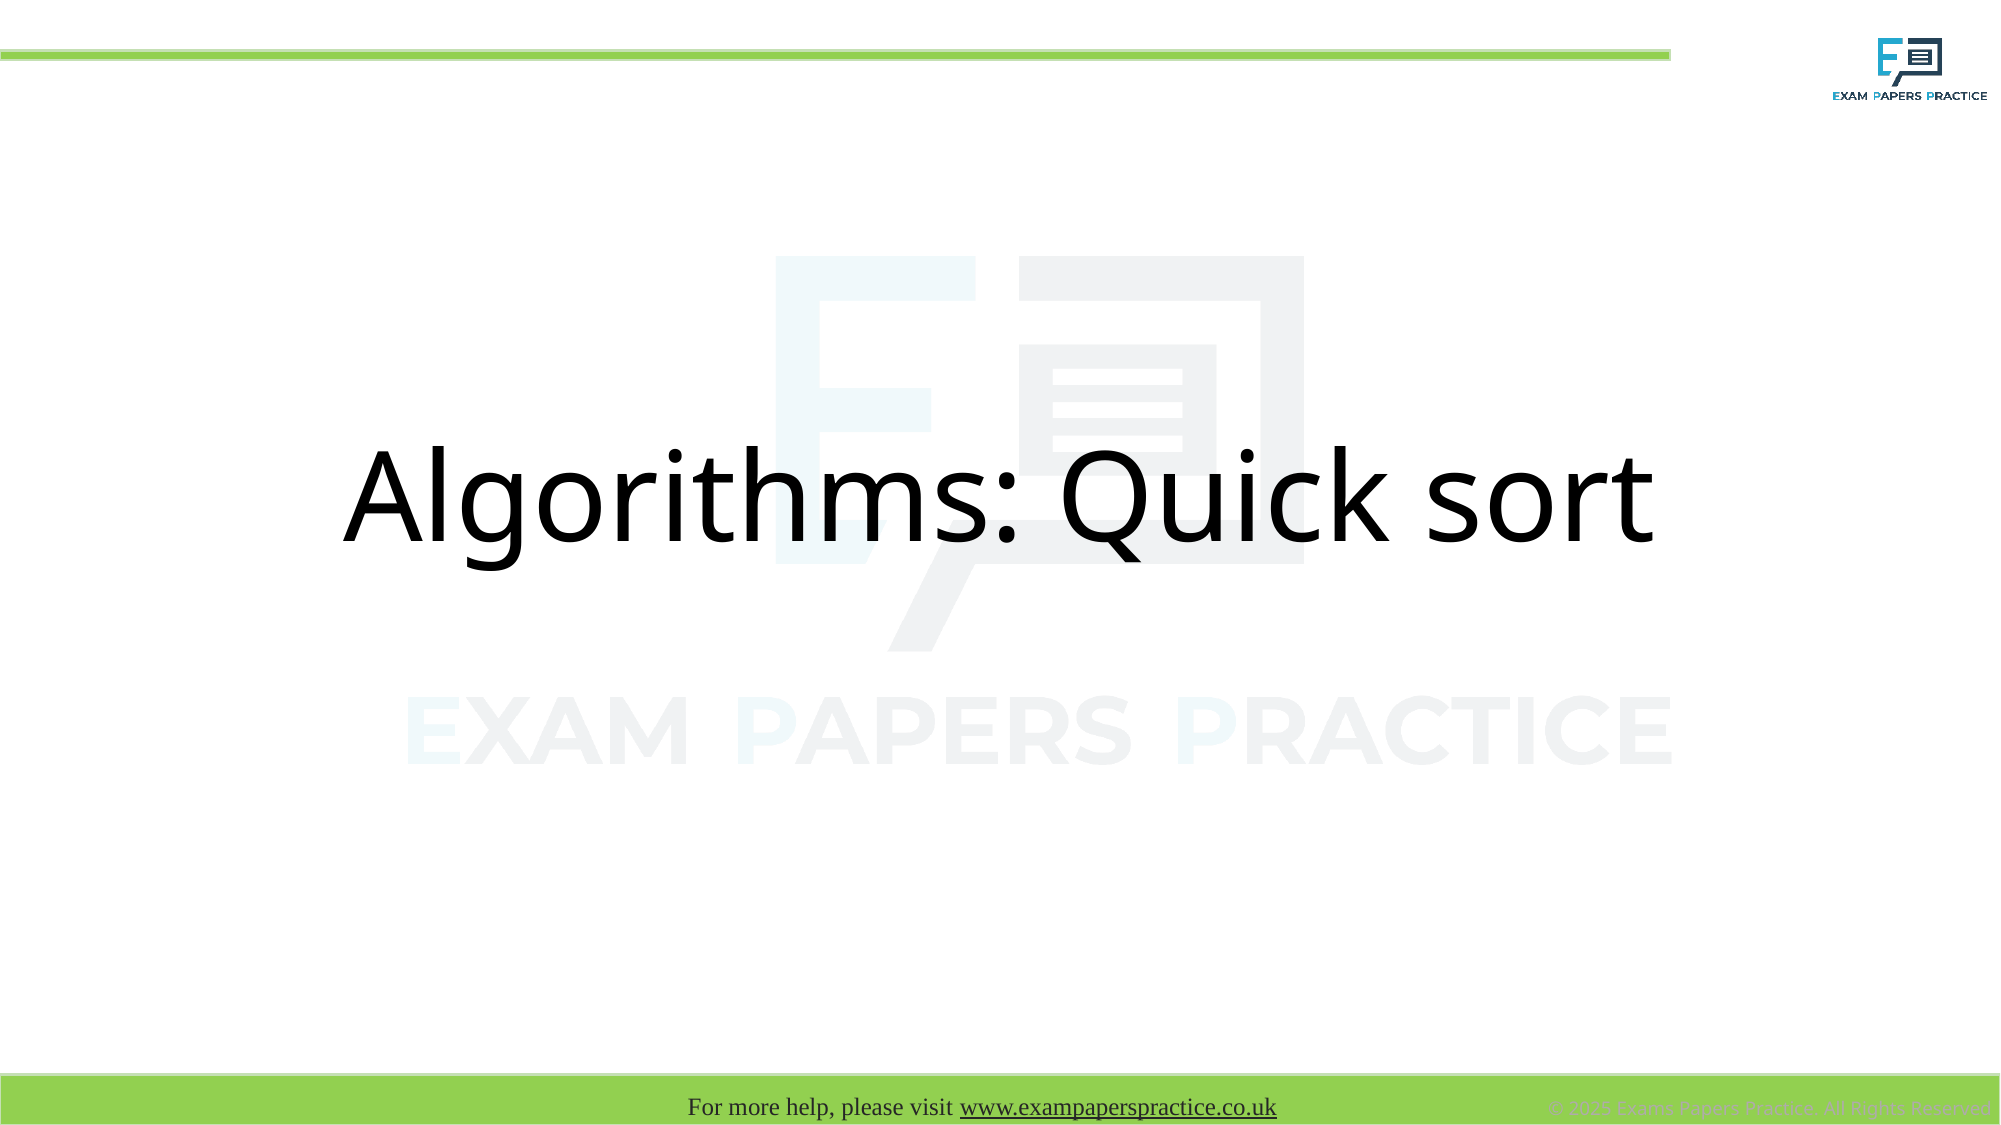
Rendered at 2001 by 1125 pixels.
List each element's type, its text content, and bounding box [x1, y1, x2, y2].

title Algorithms: Quick sort [249, 184, 1750, 576]
